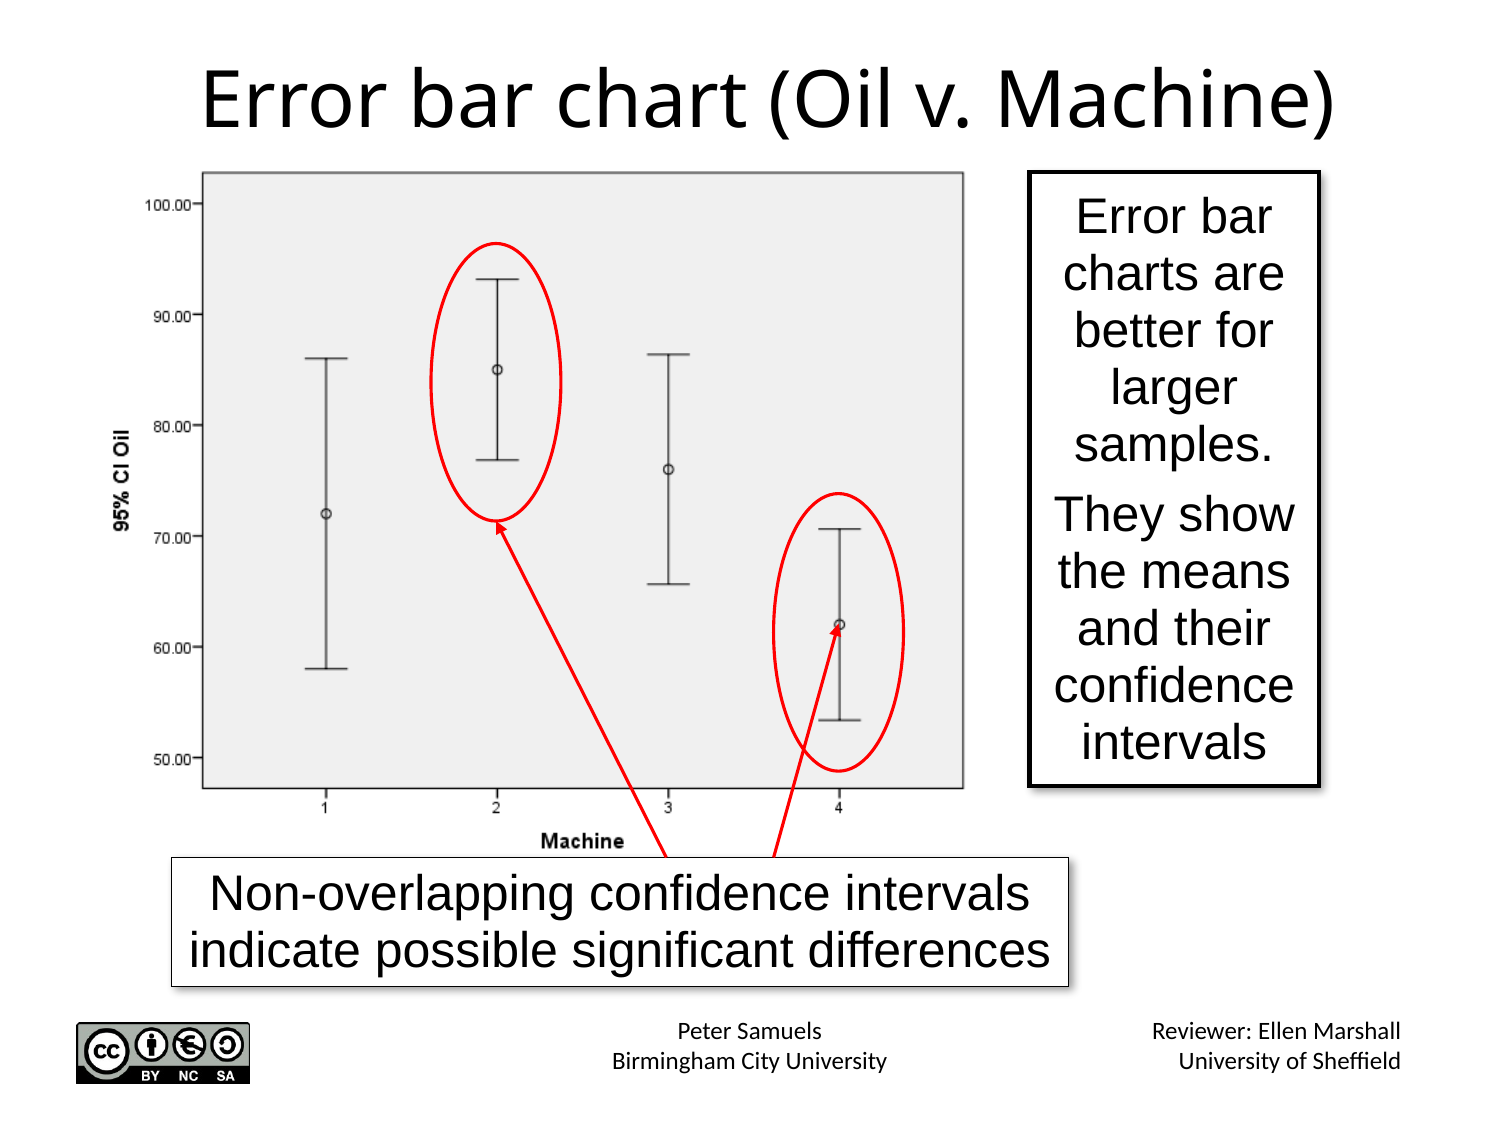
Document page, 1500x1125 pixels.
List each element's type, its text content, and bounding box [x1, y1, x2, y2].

picture [88, 163, 975, 874]
picture [76, 1022, 251, 1084]
text_box Peter Samuels Birmingham City University [549, 1007, 951, 1083]
text_box Error bar charts are better for larger samples. They show the means and their confidence intervals [1029, 172, 1319, 787]
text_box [773, 770, 839, 858]
title Error bar chart (Oil v. Machine) [64, 30, 1471, 161]
text_box Reviewer: Ellen Marshall University of Sheffield [1038, 1007, 1417, 1083]
text_box Non-overlapping confidence intervals indicate possible significant differences [171, 857, 1069, 987]
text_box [495, 520, 667, 858]
